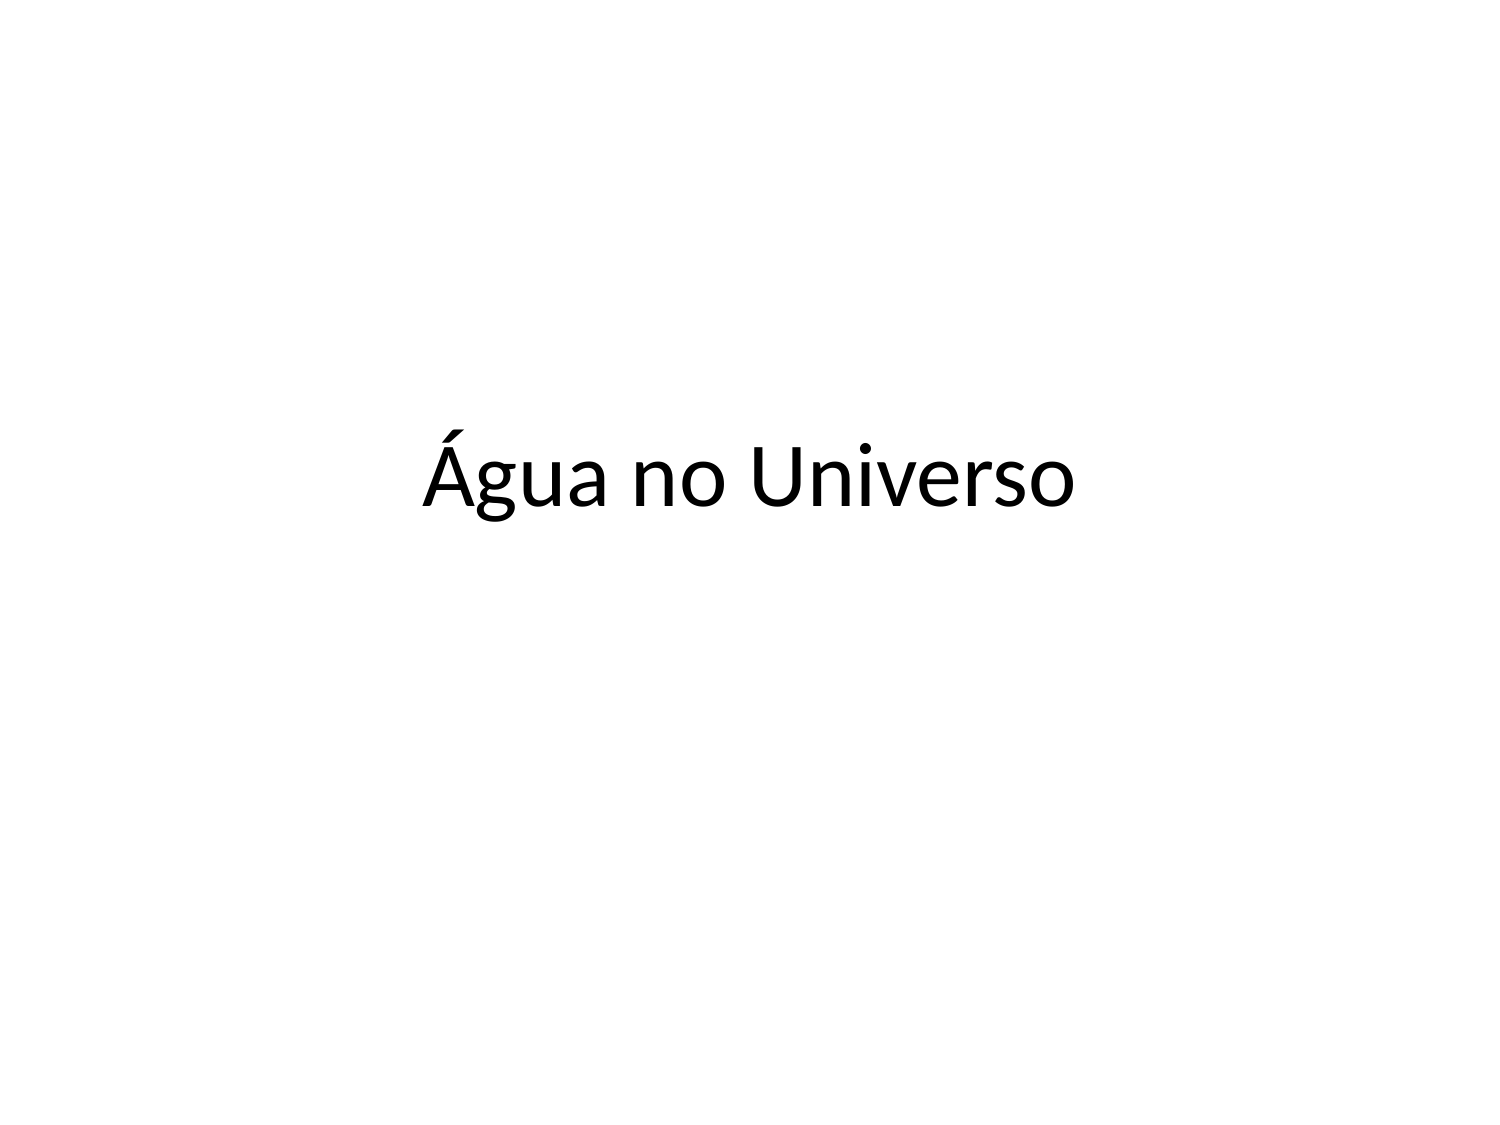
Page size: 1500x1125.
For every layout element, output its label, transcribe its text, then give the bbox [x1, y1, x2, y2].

title Água no Universo [112, 349, 1388, 591]
